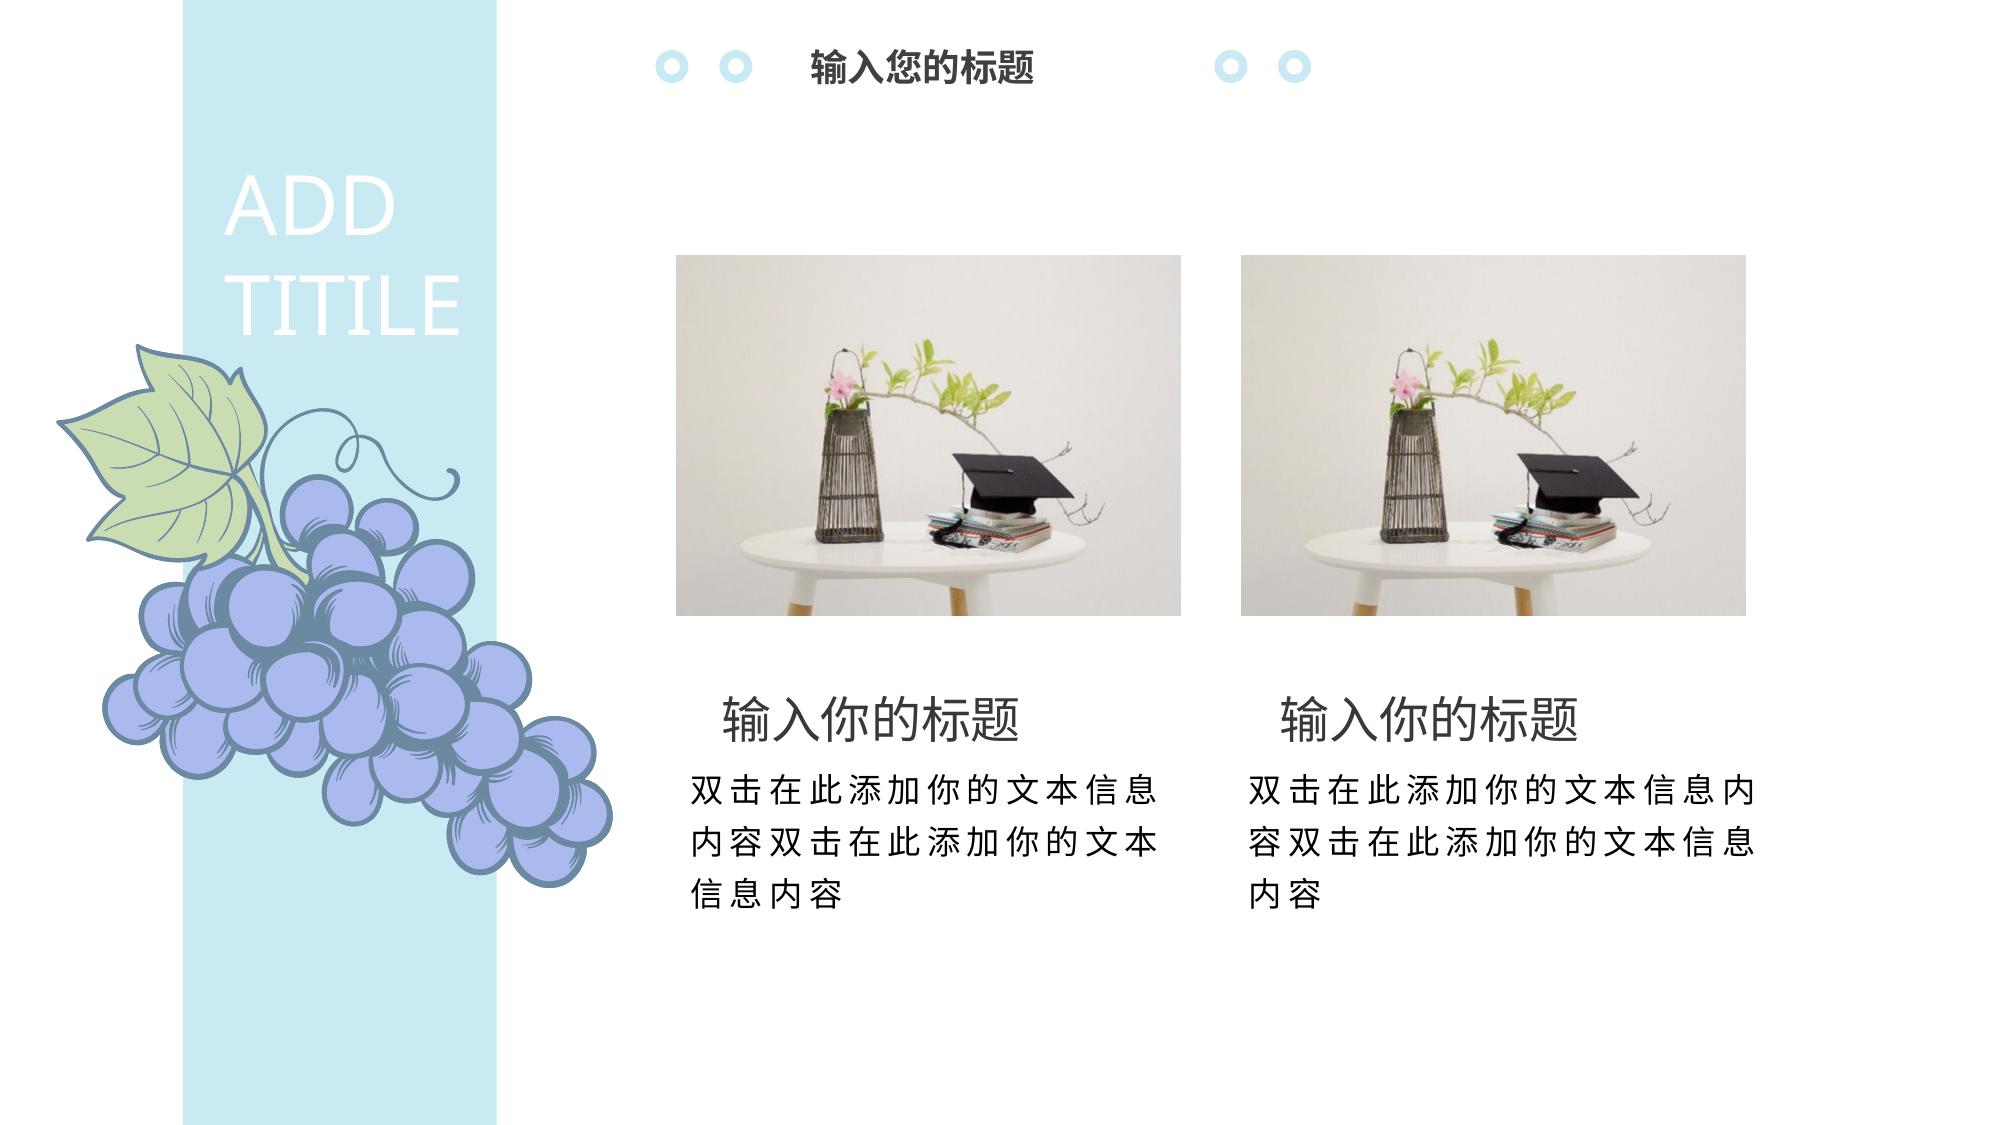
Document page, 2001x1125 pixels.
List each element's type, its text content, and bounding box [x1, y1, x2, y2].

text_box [1233, 681, 1781, 919]
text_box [17, 387, 663, 837]
text_box [182, 837, 498, 1125]
picture [1241, 255, 1746, 616]
picture [676, 255, 1181, 616]
text_box [182, 0, 498, 387]
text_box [675, 681, 1195, 919]
text_box ADD TITILE [209, 144, 524, 360]
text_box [655, 36, 1312, 97]
